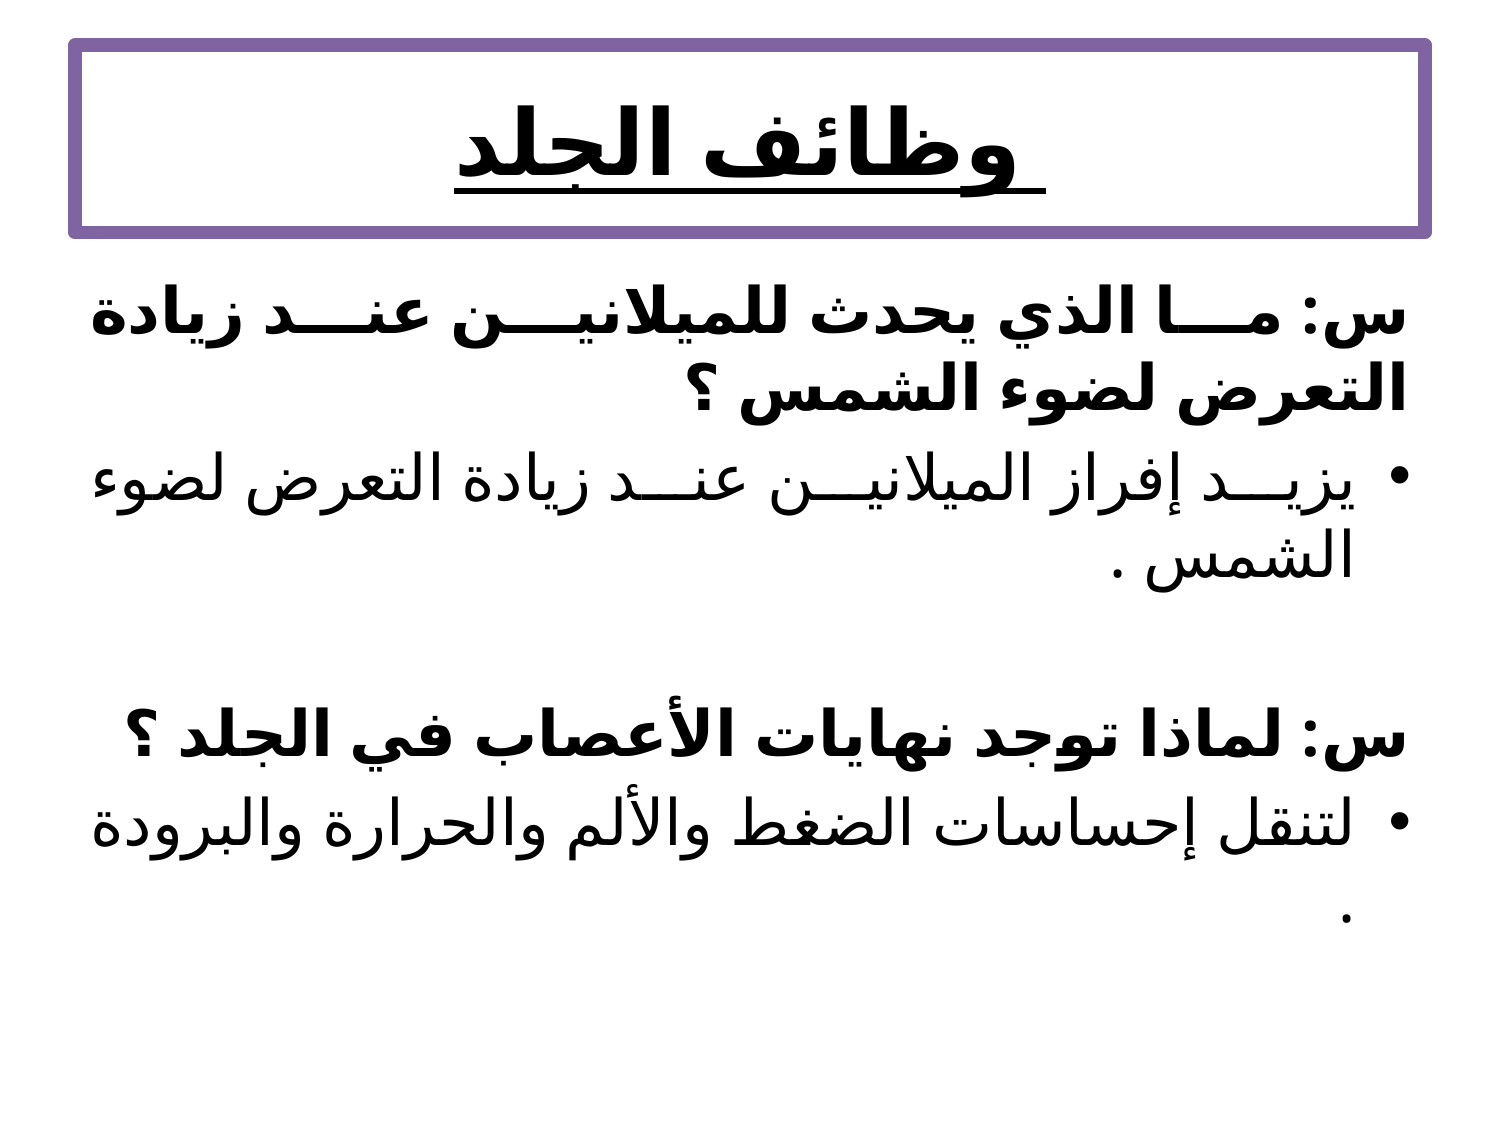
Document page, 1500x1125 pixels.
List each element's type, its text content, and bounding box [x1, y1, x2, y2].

title وظائف الجلد [75, 45, 1425, 233]
list س: ما الذي يحدث للميلانين عند زيادة التعرض لضوء الشمس ؟ يزيد إفراز الميلانين عند زيادة التعرض لضوء الشمس . س: لماذا توجد نهايات الأعصاب في الجلد ؟ لتنقل إحساسات الضغط والألم والحرارة والبرودة . [75, 262, 1425, 1005]
